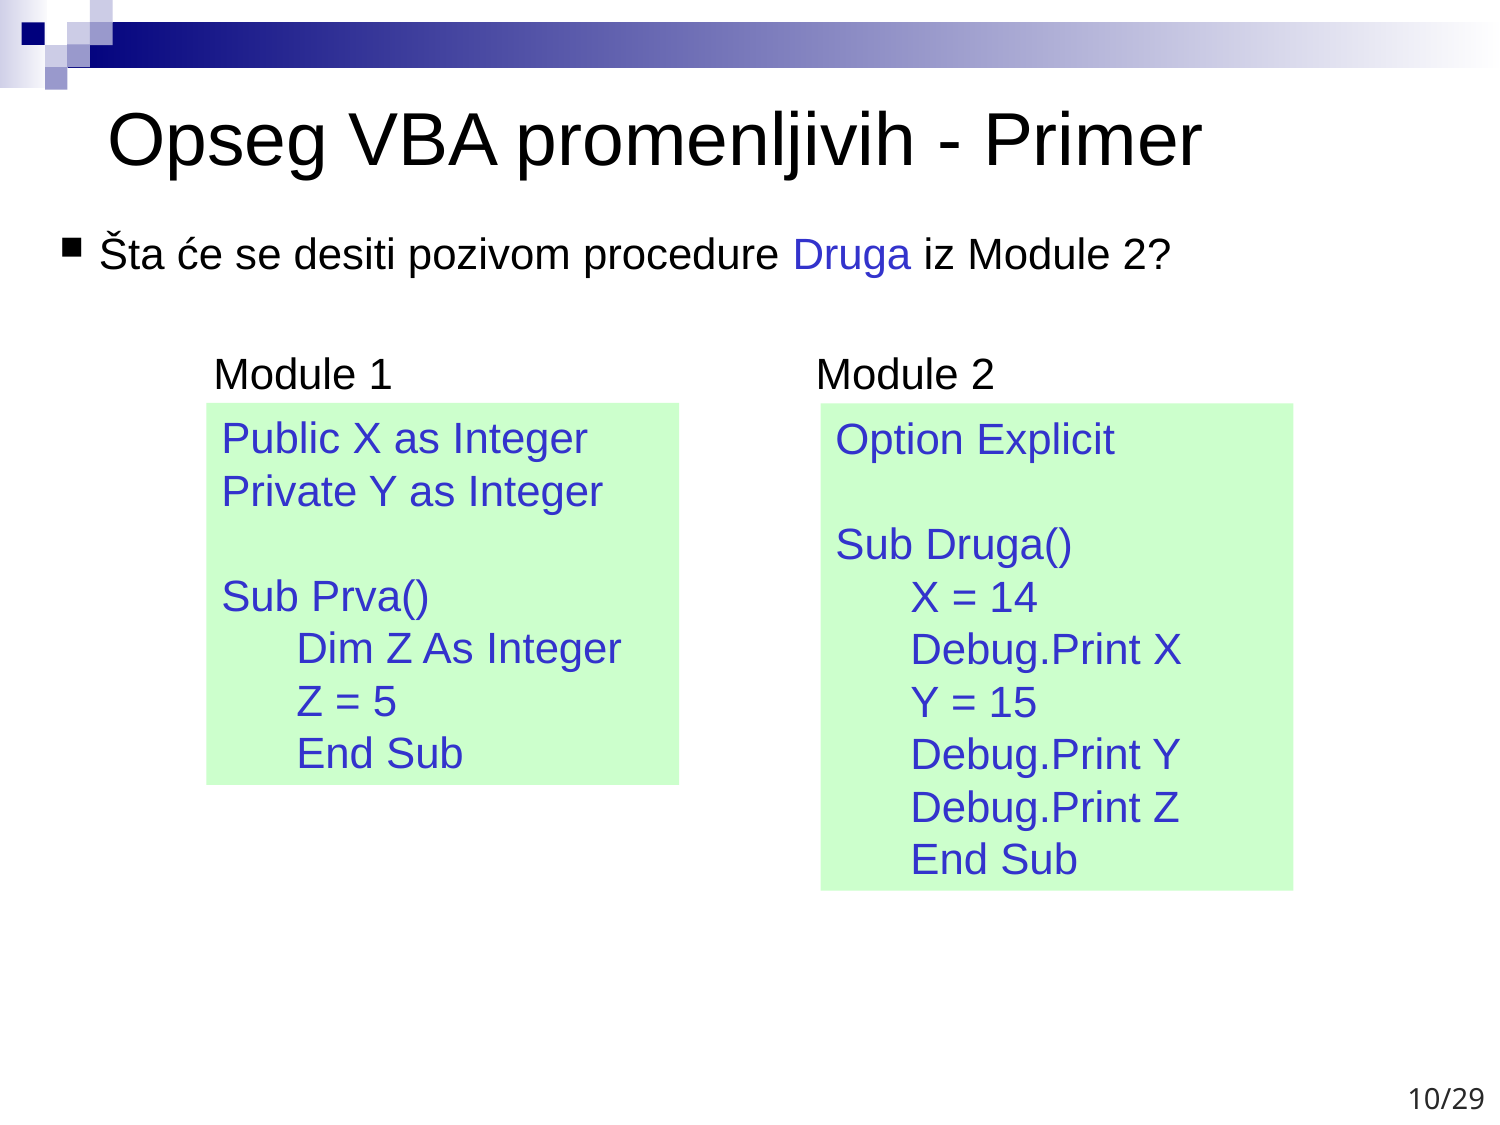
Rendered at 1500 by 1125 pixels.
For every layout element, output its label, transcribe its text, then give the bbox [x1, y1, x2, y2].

text_box Šta će se desiti pozivom procedure Druga iz Module 2? [50, 217, 1211, 303]
text_box 10/29 [1374, 1072, 1500, 1123]
text_box Module 2 [806, 337, 1022, 408]
text_box Option Explicit Sub Druga() X = 14 Debug.Print X Y = 15 Debug.Print Y Debug.Print Z End Sub [820, 403, 1294, 891]
text_box Public X as Integer Private Y as Integer Sub Prva() Dim Z As Integer Z = 5 End Sub [206, 402, 680, 785]
title Opseg VBA promenljivih - Primer [92, 75, 1282, 197]
text_box Module 1 [204, 338, 420, 409]
